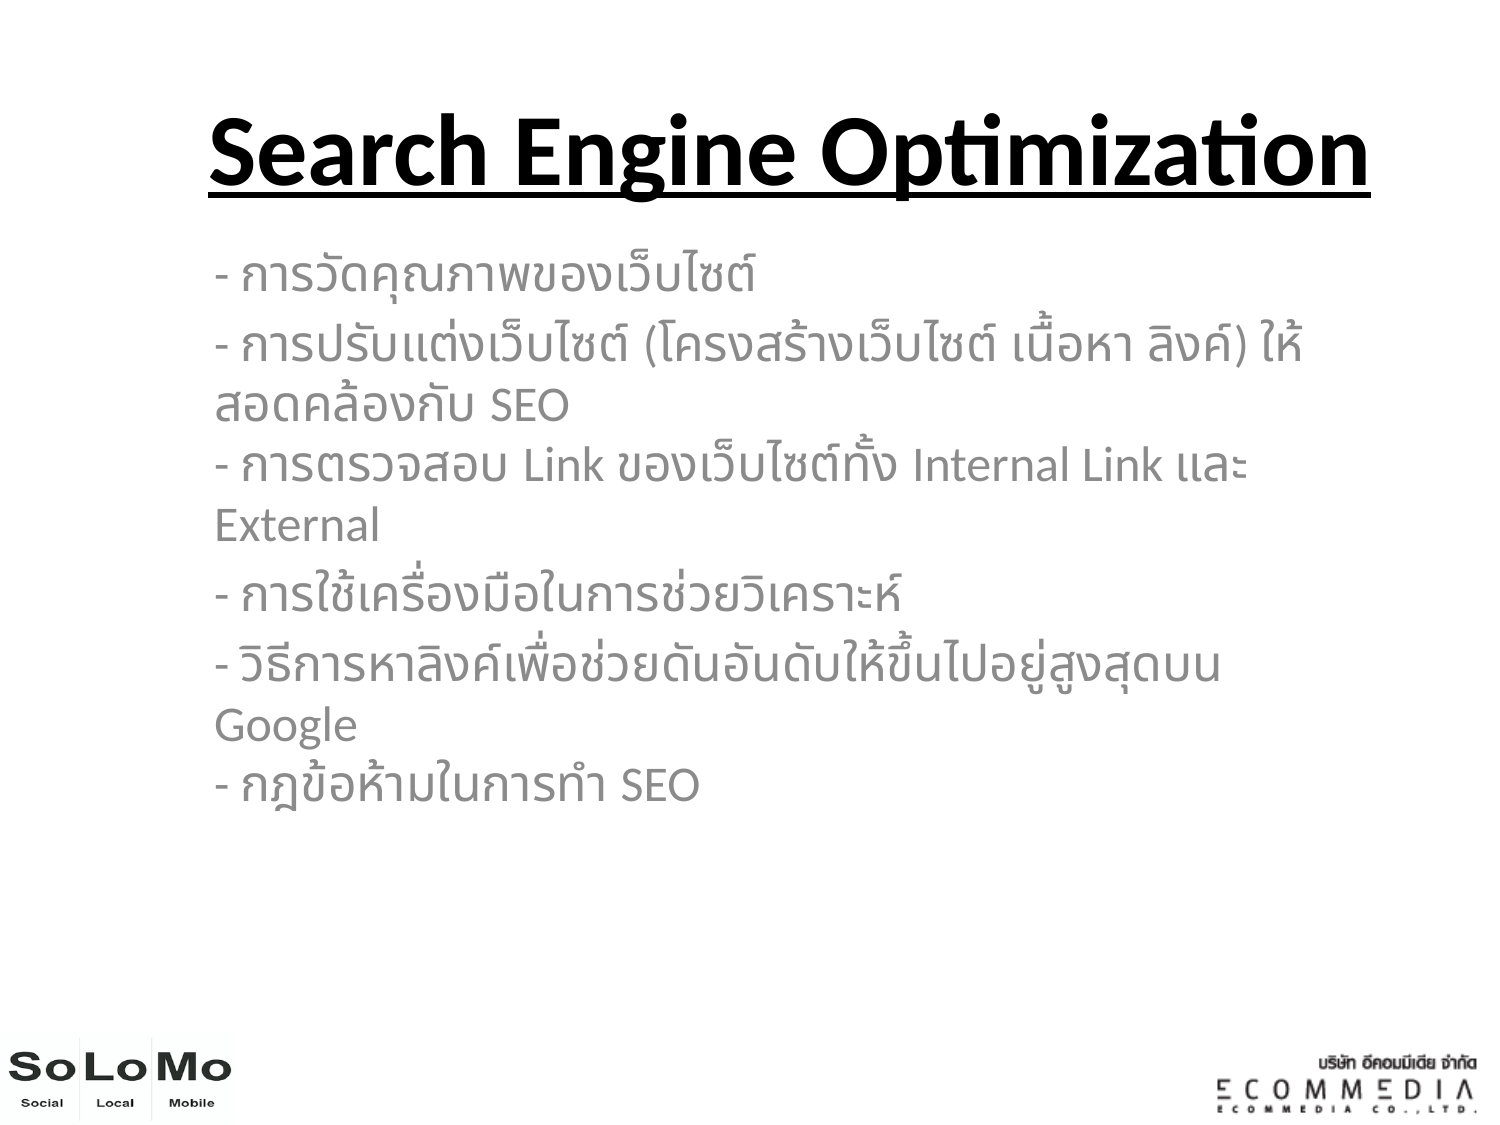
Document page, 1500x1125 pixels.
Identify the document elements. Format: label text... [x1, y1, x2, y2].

subtitle - การวัดคุณภาพของเว็บไซต์ - การปรับแต่งเว็บไซต์ (โครงสร้างเว็บไซต์ เนื้อหา ลิงค์) ให้สอดคล้องกับ SEO - การตรวจสอบ Link ของเว็บไซต์ทั้ง Internal Link และ External - การใช้เครื่องมือในการช่วยวิเคราะห์ - วิธีการหาลิงค์เพื่อช่วยดันอันดับให้ขึ้นไปอยู่สูงสุดบน Google - กฎข้อห้ามในการทำ SEO [199, 234, 1360, 938]
picture [0, 1031, 237, 1125]
picture [1206, 1031, 1489, 1116]
title Search Engine Optimization [152, 23, 1428, 265]
